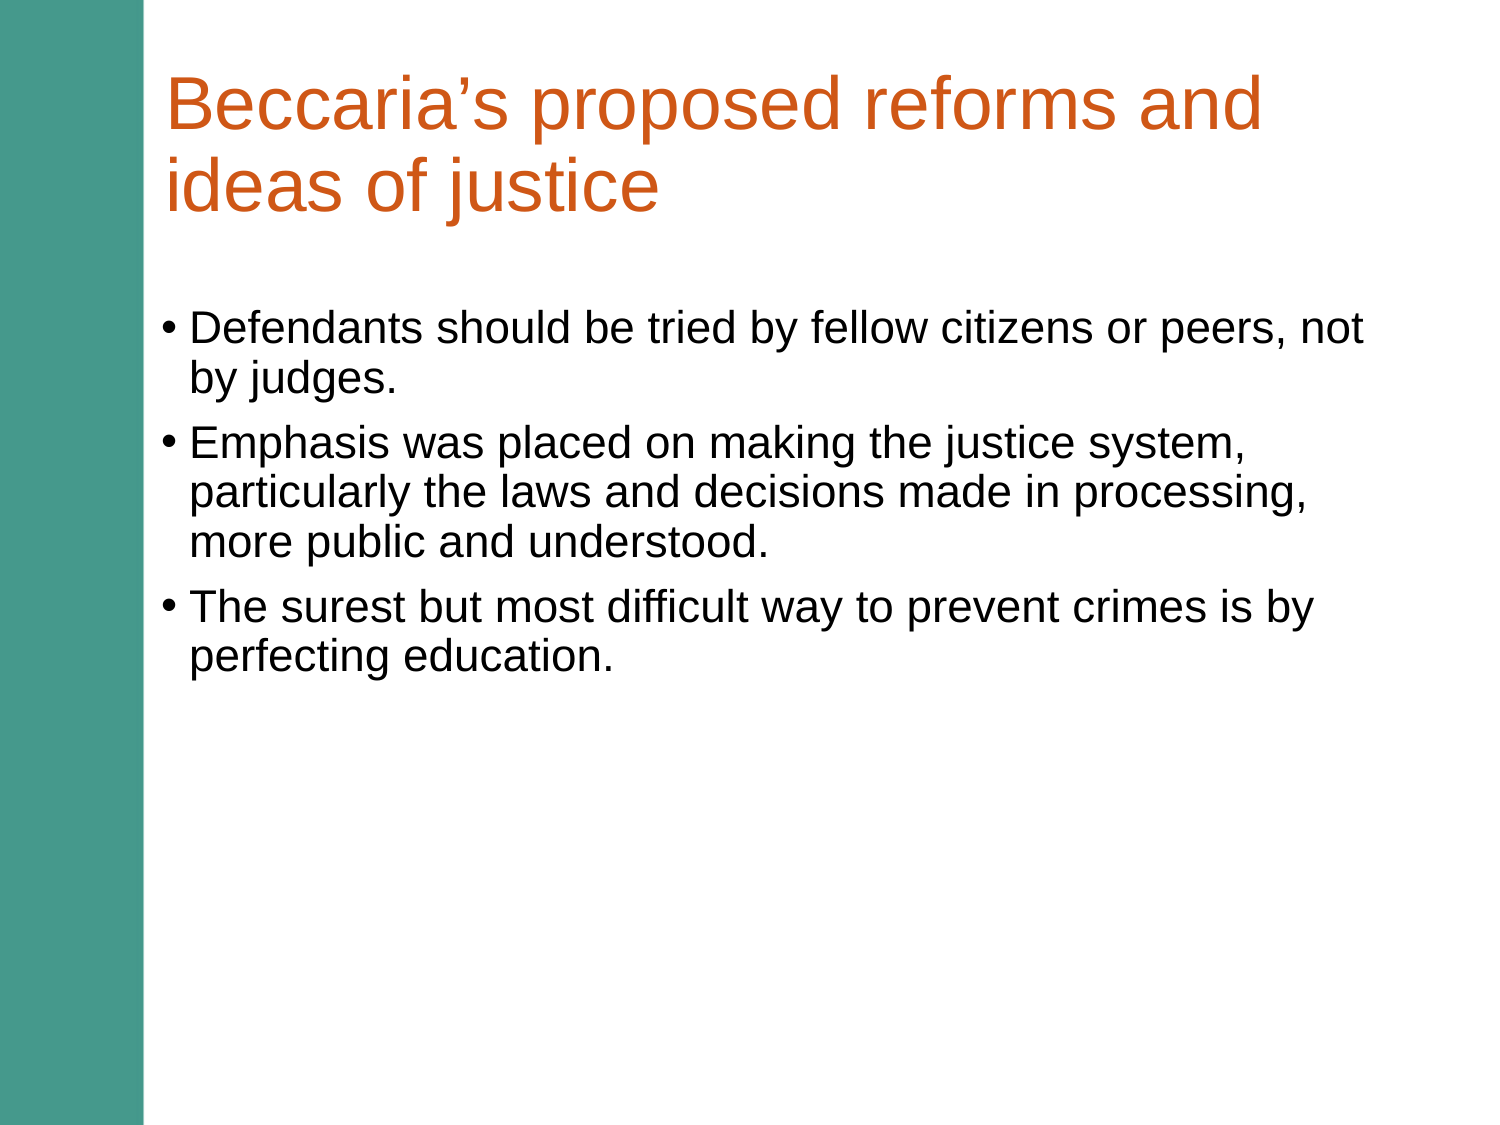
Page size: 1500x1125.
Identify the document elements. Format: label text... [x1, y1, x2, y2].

title Beccaria’s proposed reforms and ideas of justice [150, 37, 1444, 255]
picture [0, 0, 1500, 1125]
list Defendants should be tried by fellow citizens or peers, not by judges. Emphasis was placed on making the justice system, particularly the laws and decisions made in processing, more public and understood. The surest but most difficult way to prevent crimes is by perfecting education. [146, 296, 1440, 1011]
